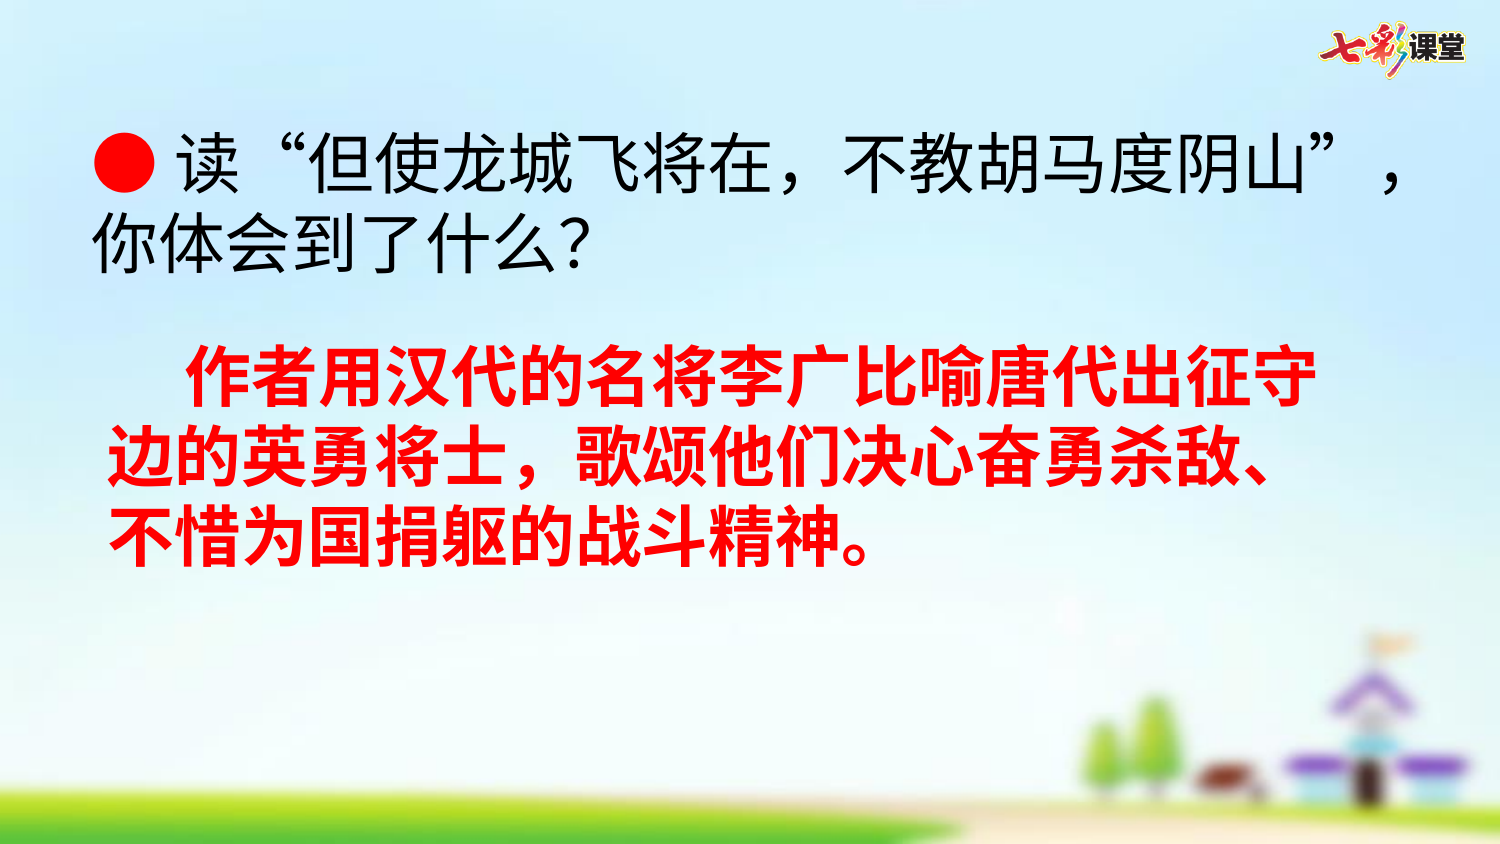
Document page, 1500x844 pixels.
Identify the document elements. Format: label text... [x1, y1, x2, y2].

text_box ●读“但使龙城飞将在，不教胡马度阴山”，你体会到了什么？ [76, 114, 1447, 290]
text_box 作者用汉代的名将李广比喻唐代出征守边的英勇将士，歌颂他们决心奋勇杀敌、不惜为国捐躯的战斗精神。 [92, 327, 1376, 582]
picture [0, 0, 1500, 844]
